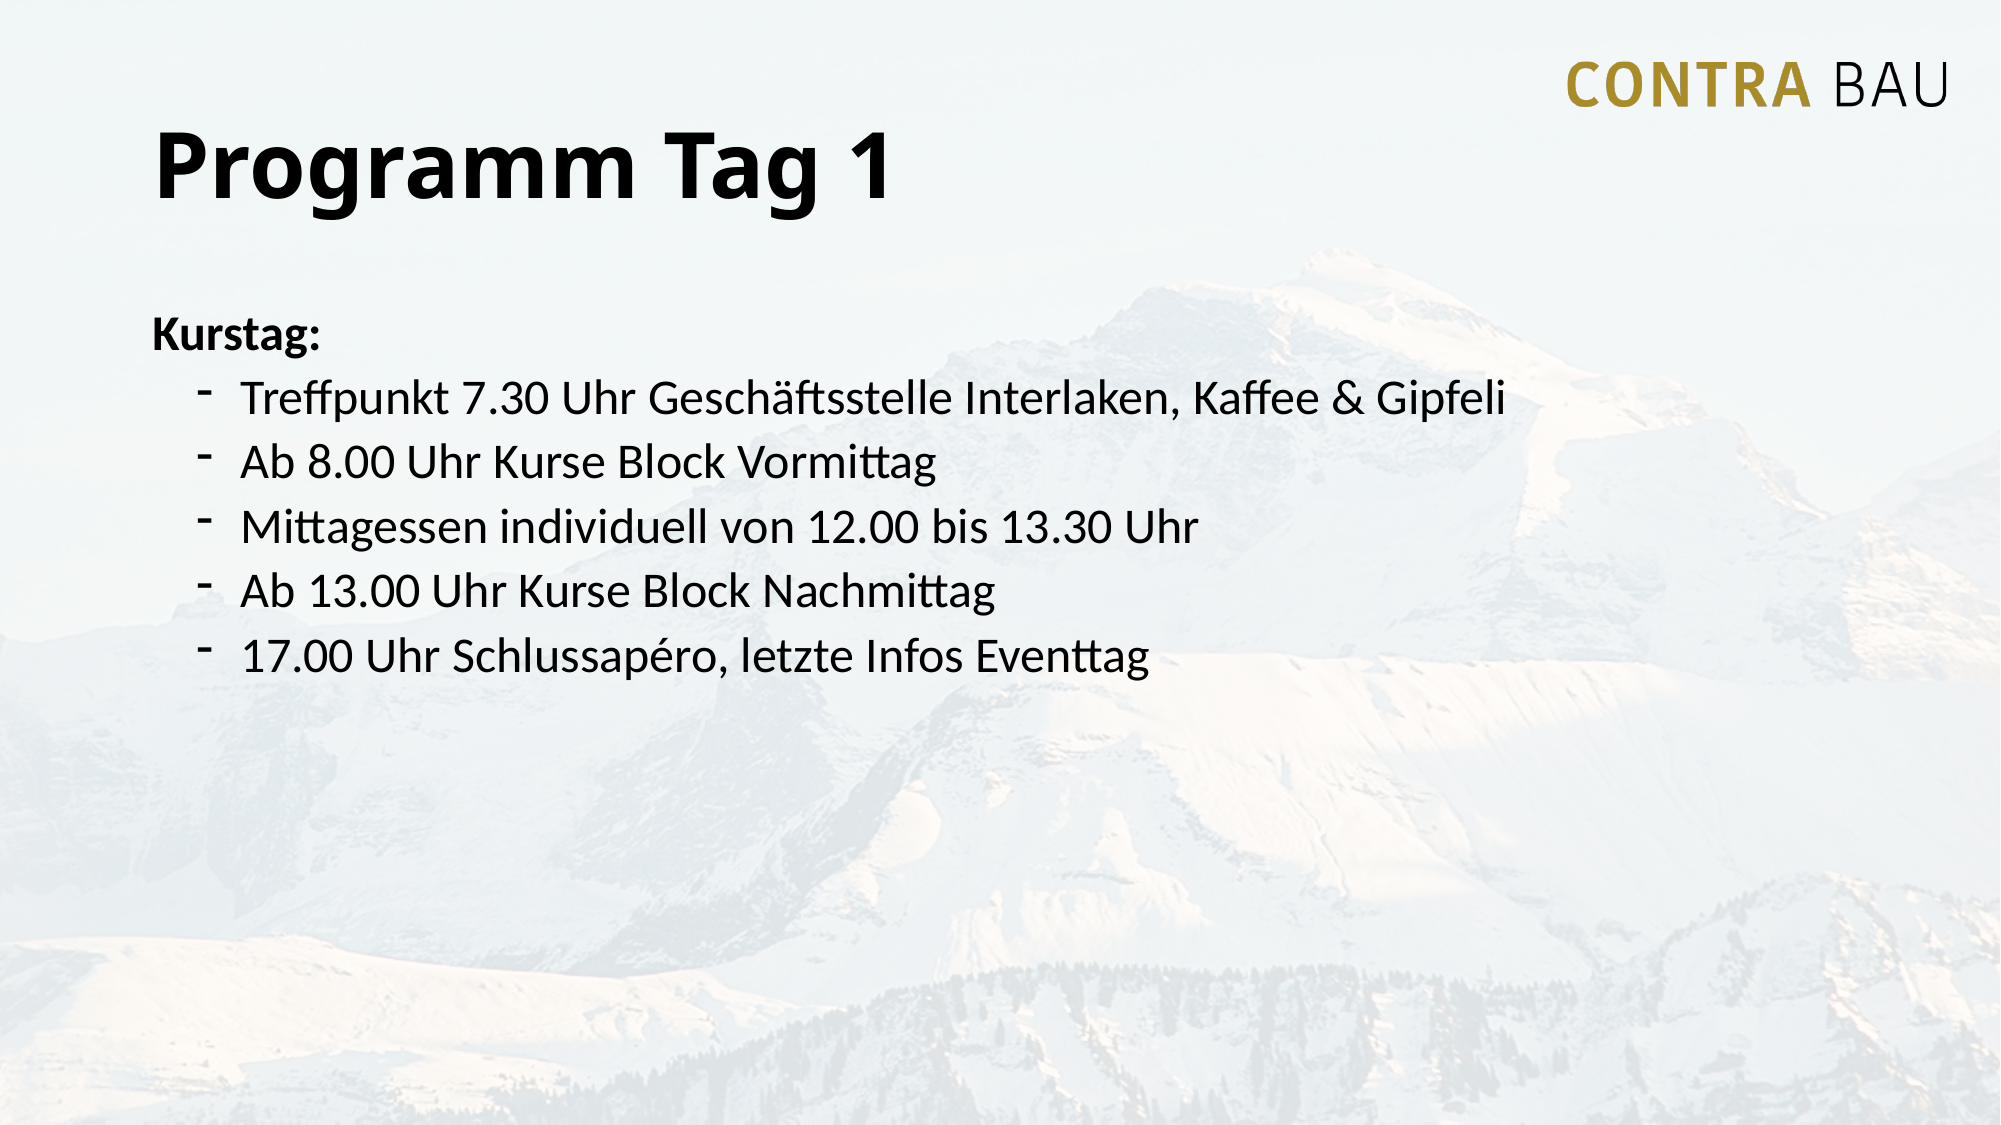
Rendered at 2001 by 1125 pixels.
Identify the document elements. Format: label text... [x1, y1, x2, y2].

title Programm Tag 1 [137, 59, 1863, 278]
list Kurstag: Treffpunkt 7.30 Uhr Geschäftsstelle Interlaken, Kaffee & Gipfeli Ab 8.00 Uhr Kurse Block Vormittag Mittagessen individuell von 12.00 bis 13.30 Uhr Ab 13.00 Uhr Kurse Block Nachmittag 17.00 Uhr Schlussapéro, letzte Infos Eventtag [137, 299, 1863, 1014]
picture [1551, 22, 1963, 146]
